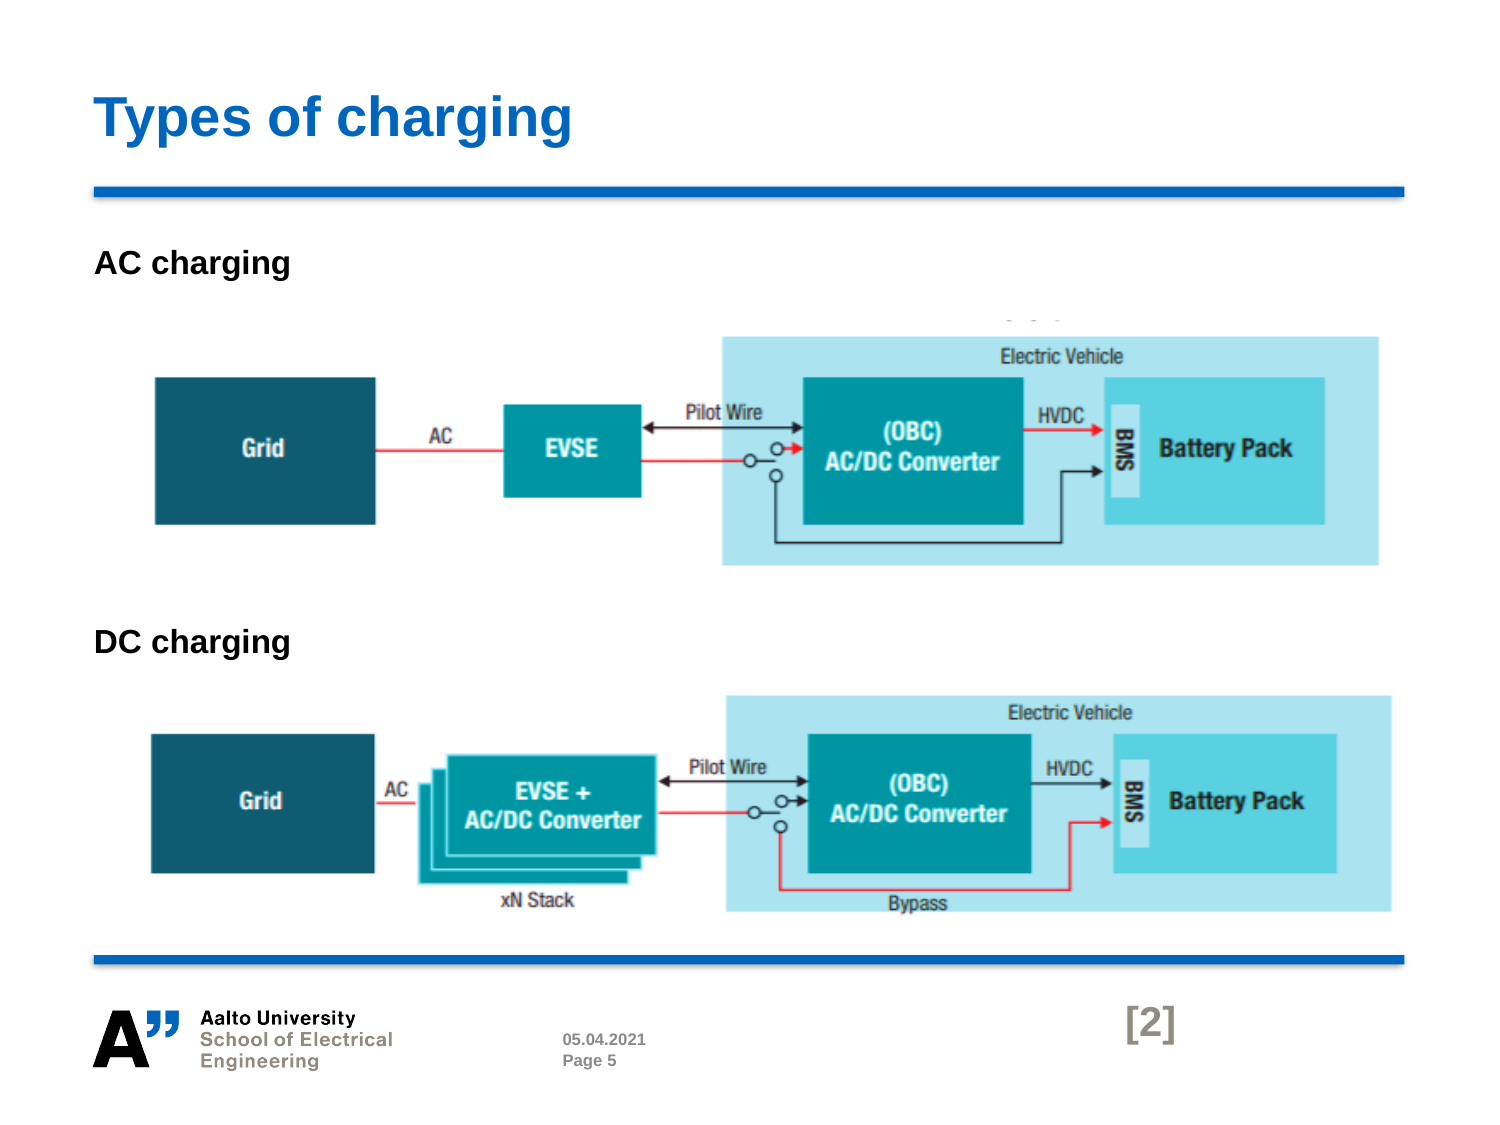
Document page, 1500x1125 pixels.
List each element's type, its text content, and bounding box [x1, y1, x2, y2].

list AC charging DC charging [93, 599, 1125, 681]
slide_number Page 5 [562, 1050, 816, 1071]
title Types of charging [93, 80, 1369, 228]
picture [93, 319, 1417, 591]
list [2] [1125, 1028, 1405, 1091]
list AC charging DC charging [93, 245, 1125, 319]
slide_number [562, 1029, 816, 1050]
picture [35, 682, 1433, 1125]
